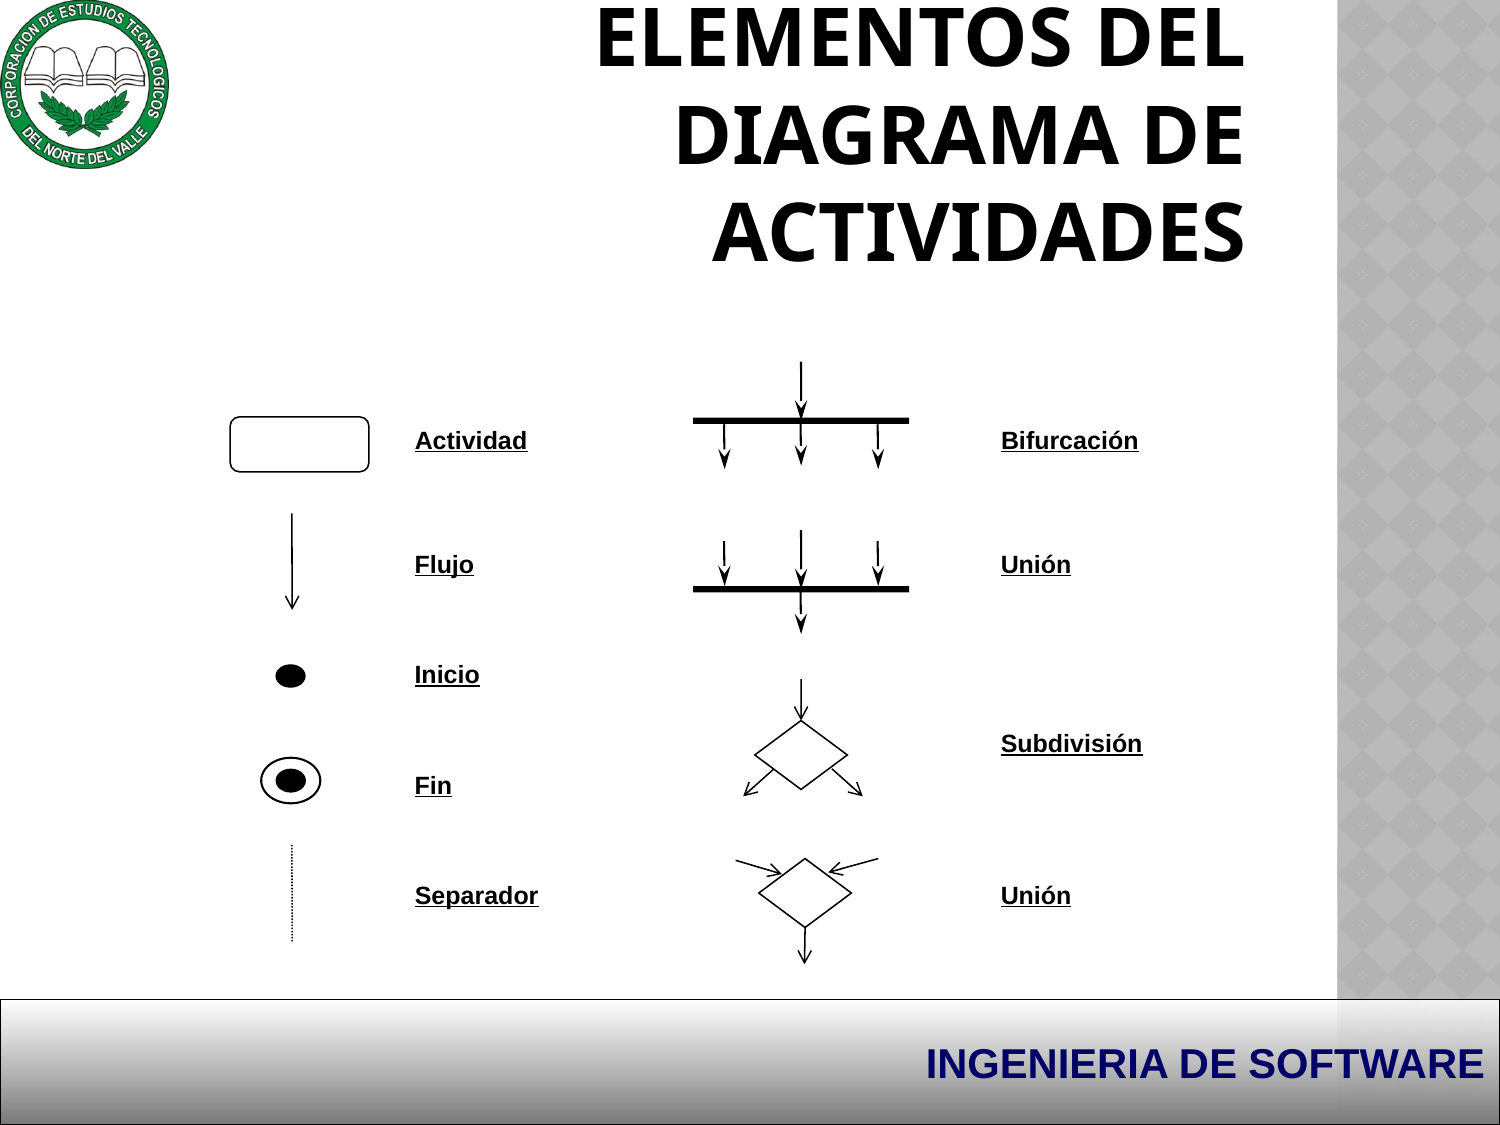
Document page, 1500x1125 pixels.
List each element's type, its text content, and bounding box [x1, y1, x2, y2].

text_box Separador [399, 872, 555, 914]
text_box Actividad [399, 416, 561, 468]
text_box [735, 858, 879, 965]
text_box [230, 416, 369, 472]
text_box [692, 361, 910, 470]
text_box Flujo [399, 541, 524, 583]
text_box Unión [986, 872, 1110, 914]
text_box Fin [399, 761, 524, 804]
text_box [742, 678, 864, 797]
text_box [692, 529, 910, 635]
text_box [276, 665, 305, 687]
text_box Subdivisión [986, 720, 1187, 752]
text_box Unión [986, 541, 1110, 583]
picture [0, 0, 169, 169]
title Elementos del Diagrama de Actividades [150, 46, 1254, 279]
text_box Inicio [399, 651, 524, 693]
text_box Bifurcación [986, 416, 1164, 457]
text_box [260, 757, 321, 804]
